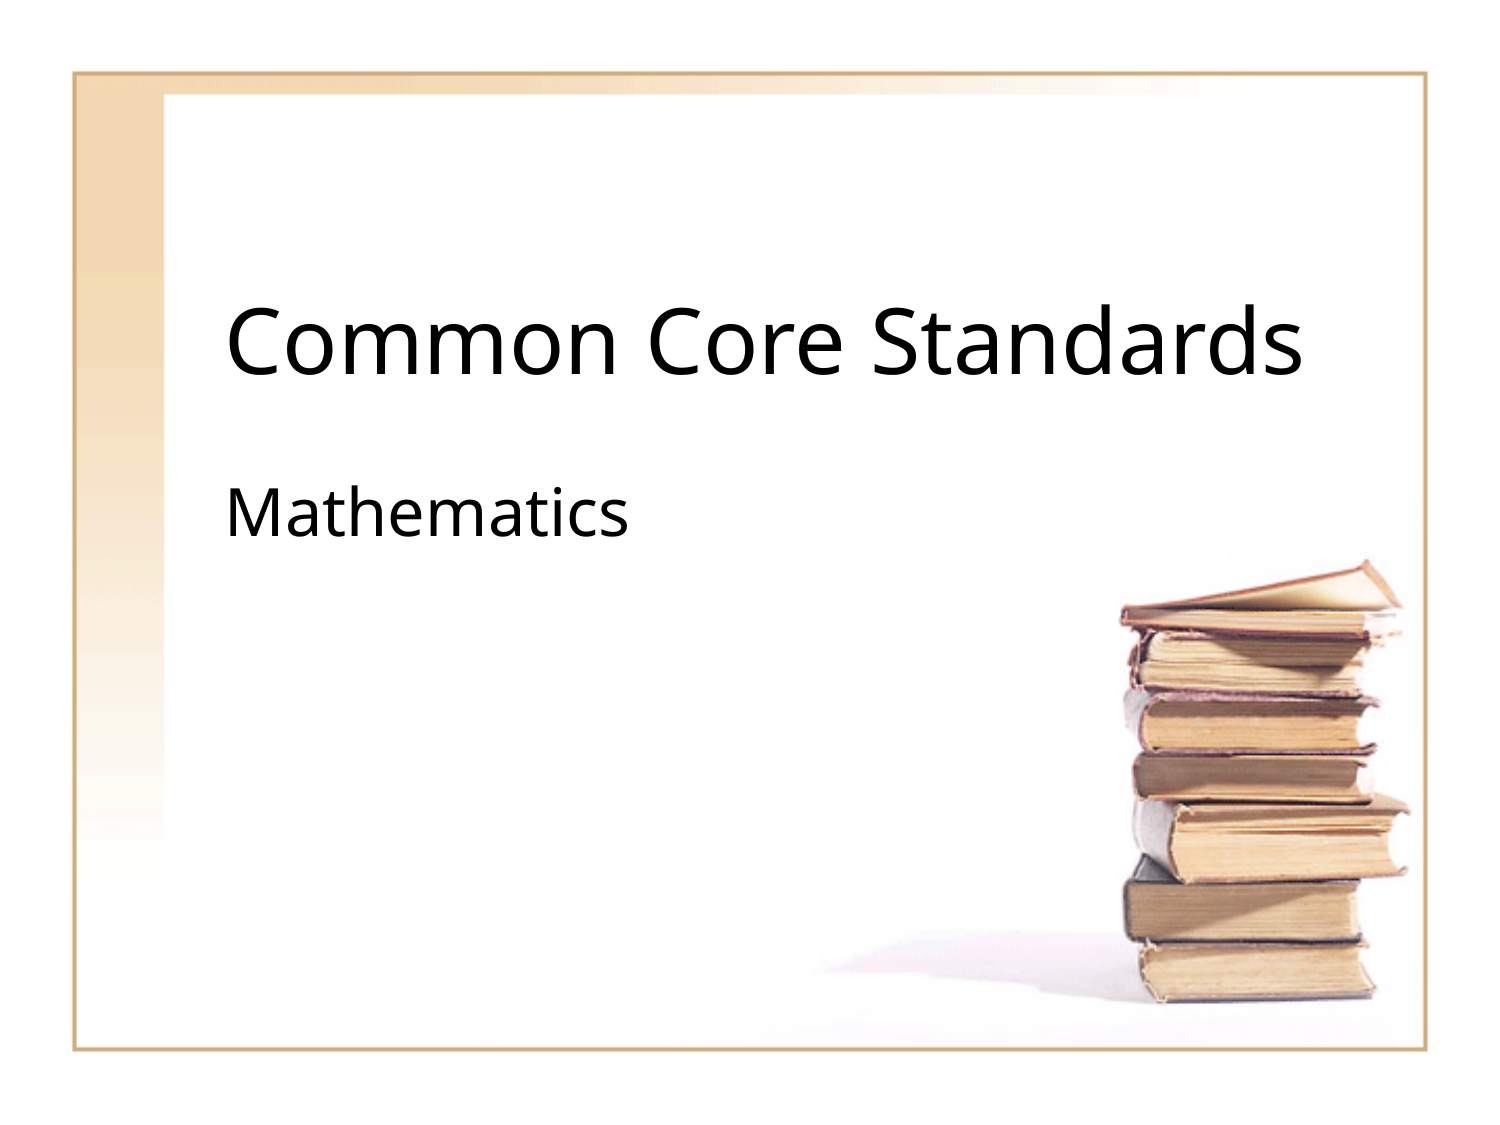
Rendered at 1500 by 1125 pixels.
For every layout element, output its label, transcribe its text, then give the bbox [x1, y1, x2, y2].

subtitle Mathematics [209, 462, 1073, 650]
picture [0, 0, 1500, 1125]
title Common Core Standards [209, 249, 1373, 425]
